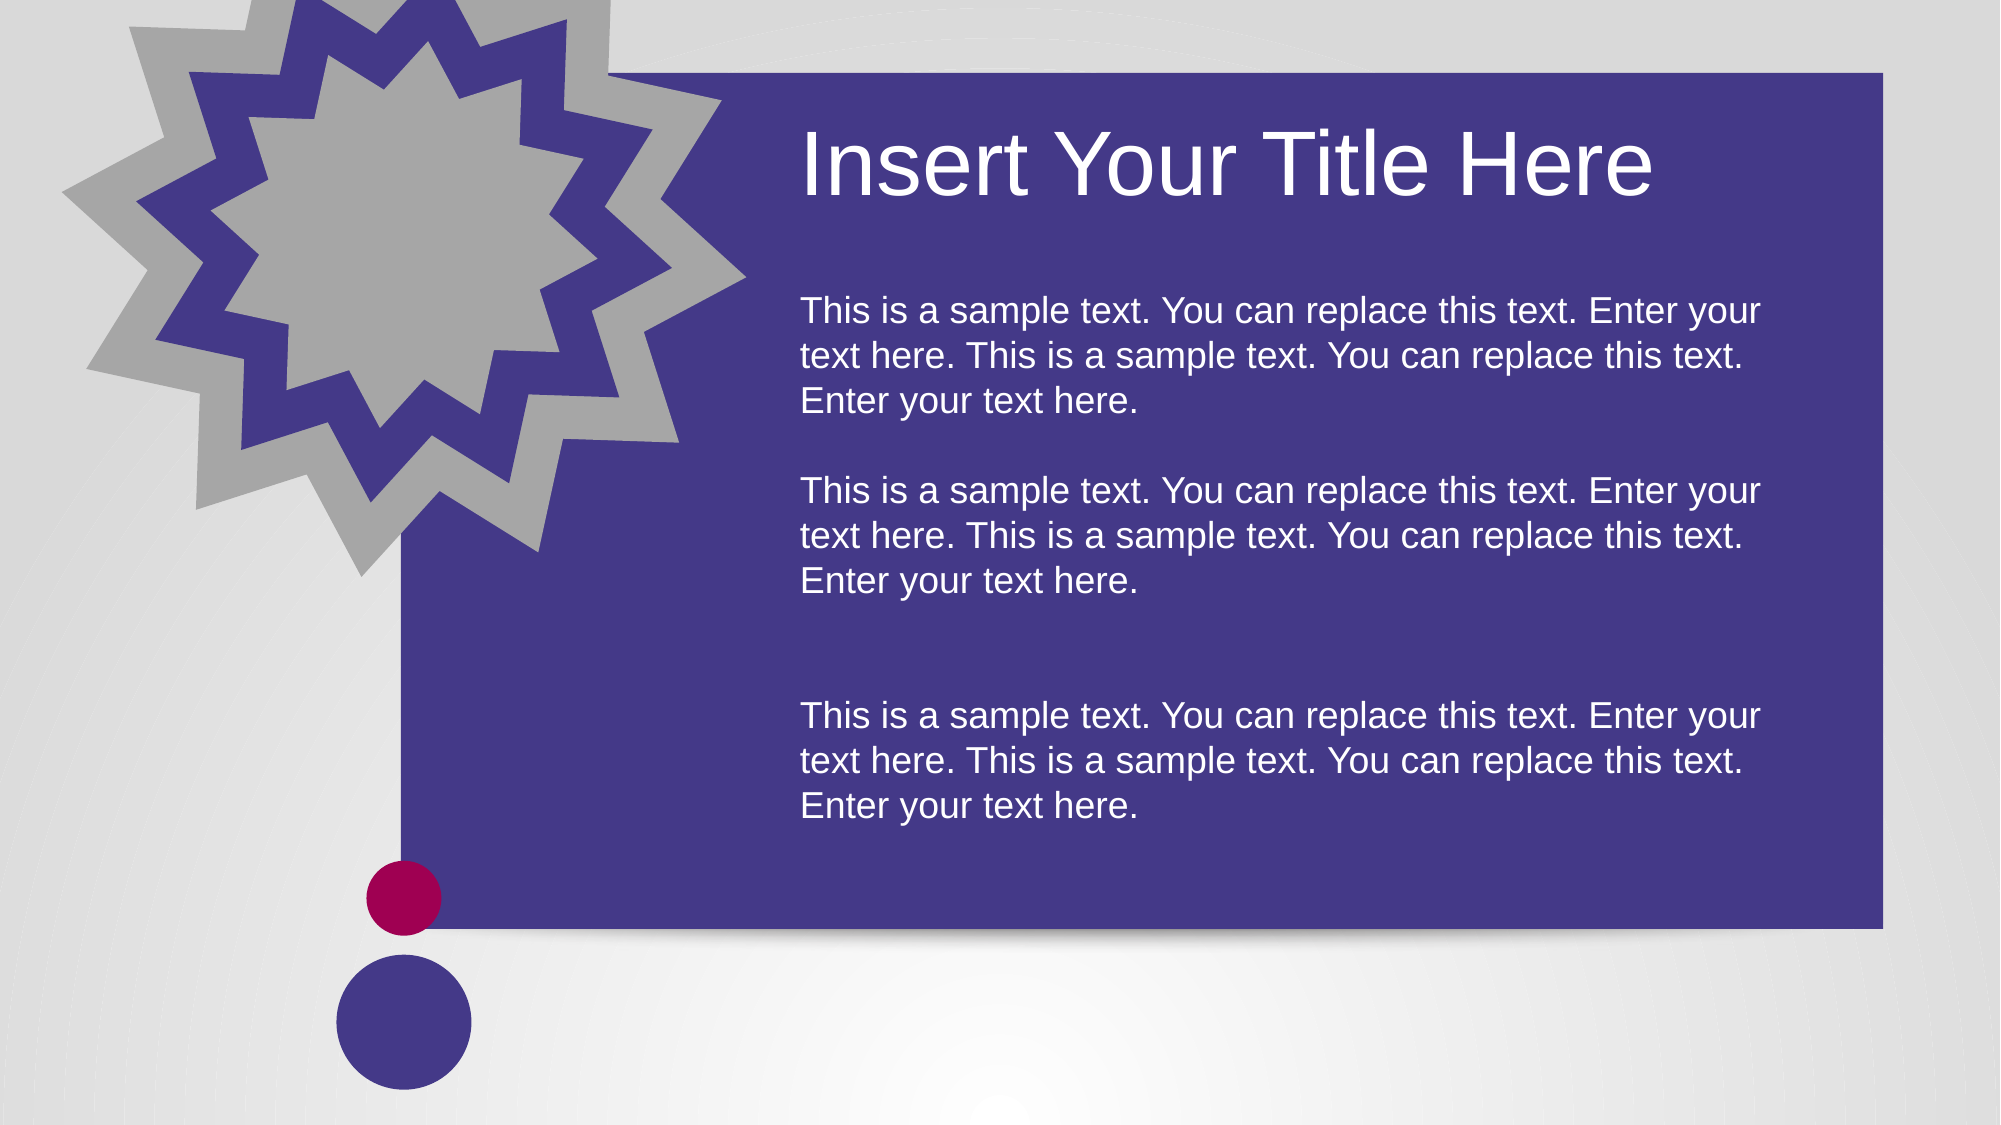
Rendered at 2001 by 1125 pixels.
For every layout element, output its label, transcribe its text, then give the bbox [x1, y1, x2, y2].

text_box [749, 72, 1884, 929]
text_box Insert Your Title Here [784, 96, 1732, 222]
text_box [58, 0, 749, 1090]
text_box This is a sample text. You can replace this text. Enter your text here. This is a sample text. You can replace this text. Enter your text here. This is a sample text. You can replace this text. Enter your text here. This is a sample text. You can replace this text. Enter your text here. This is a sample text. You can replace this text. Enter your text here. This is a sample text. You can replace this text. Enter your text here. [784, 278, 1837, 912]
picture [749, 912, 1882, 976]
